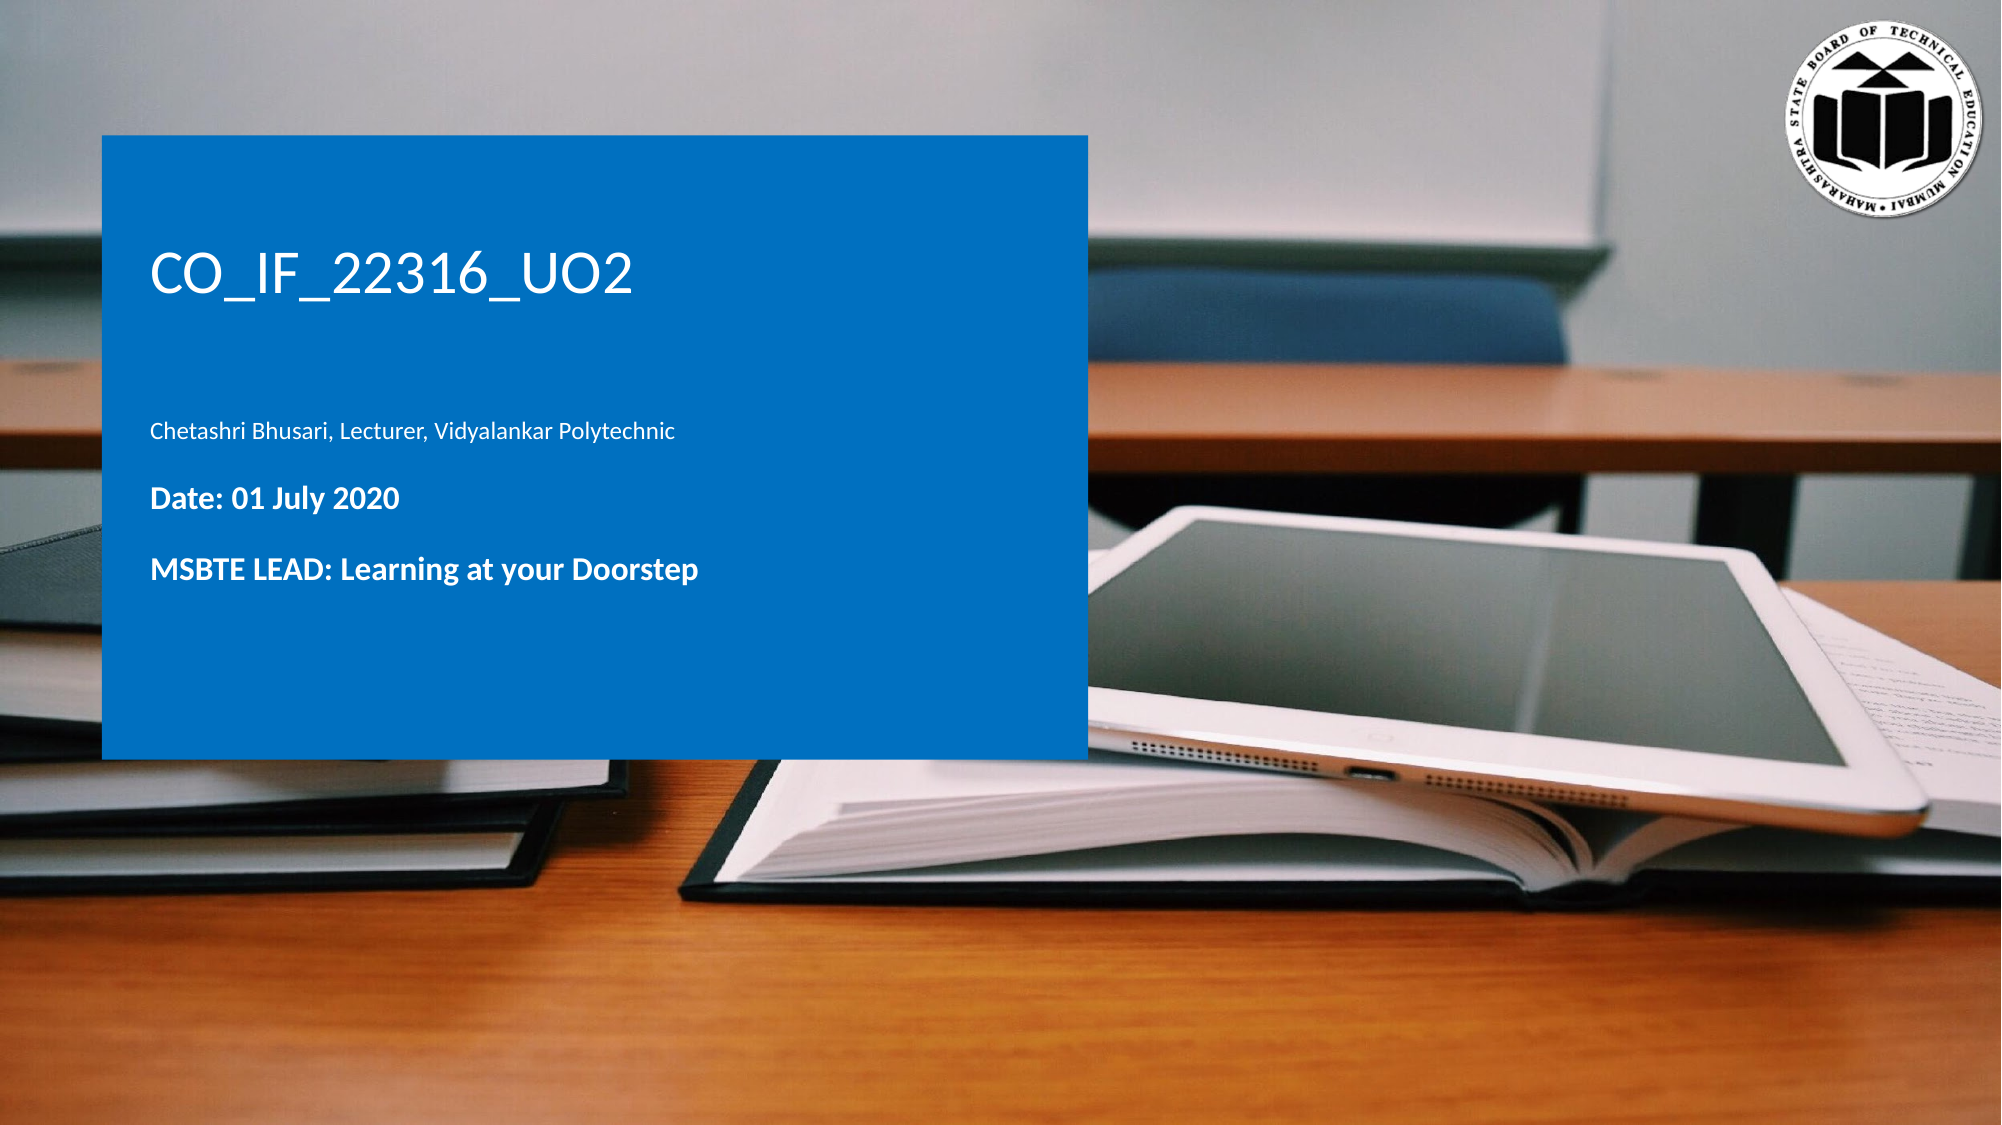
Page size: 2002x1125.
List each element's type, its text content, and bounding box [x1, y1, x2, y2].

title CO_IF_22316_UO2 [150, 242, 1040, 384]
picture [0, 0, 2001, 1125]
subtitle Chetashri Bhusari, Lecturer, Vidyalankar Polytechnic Date: 01 July 2020 MSBTE LEAD: Learning at your Doorstep [150, 414, 1040, 623]
